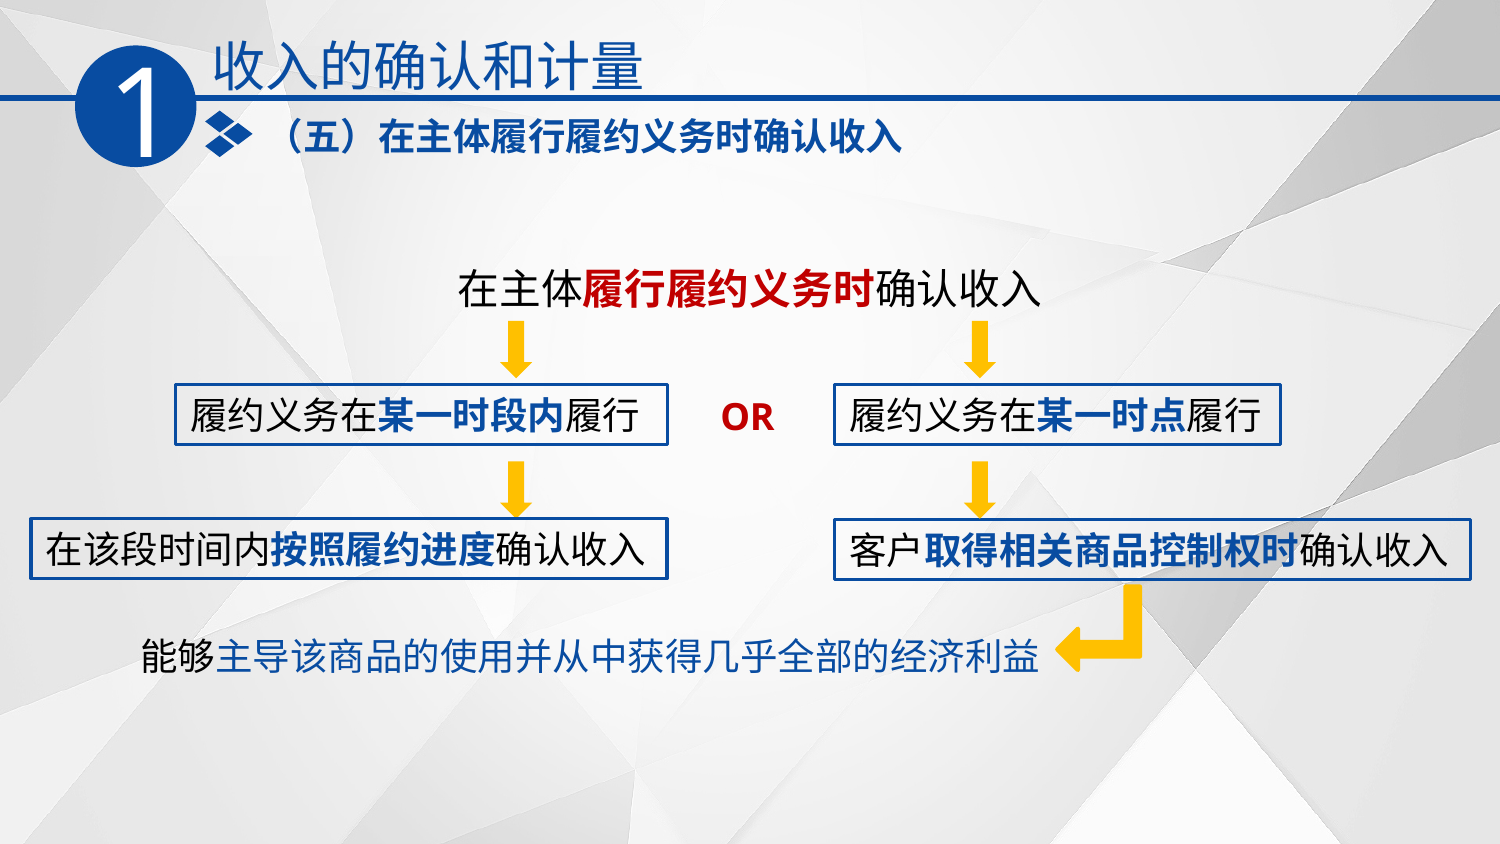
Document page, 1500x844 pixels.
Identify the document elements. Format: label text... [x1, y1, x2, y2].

text_box 能够主导该商品的使用并从中获得几乎全部的经济利益 [125, 625, 1060, 686]
text_box [963, 461, 996, 519]
text_box [205, 110, 235, 133]
picture [0, 0, 1500, 95]
text_box （五）在主体履行履约义务时确认收入 [253, 107, 916, 164]
picture [0, 101, 1500, 844]
text_box 在该段时间内按照履约进度确认收入 [30, 518, 668, 579]
text_box OR [705, 385, 790, 446]
text_box 客户取得相关商品控制权时确认收入 [834, 519, 1471, 580]
text_box 收入的确认和计量 [198, 37, 792, 92]
text_box 履约义务在某一时点履行 [834, 384, 1281, 445]
text_box [500, 320, 533, 379]
text_box [1057, 586, 1140, 670]
text_box 1 [84, 45, 203, 97]
text_box [75, 74, 84, 97]
text_box [205, 135, 235, 158]
text_box 在主体履行履约义务时确认收入 [442, 255, 1057, 320]
text_box 履约义务在某一时段内履行 [175, 384, 668, 445]
text_box [75, 107, 84, 138]
text_box 1 [84, 107, 203, 171]
text_box [500, 461, 533, 518]
text_box [223, 122, 253, 145]
text_box [963, 320, 996, 379]
